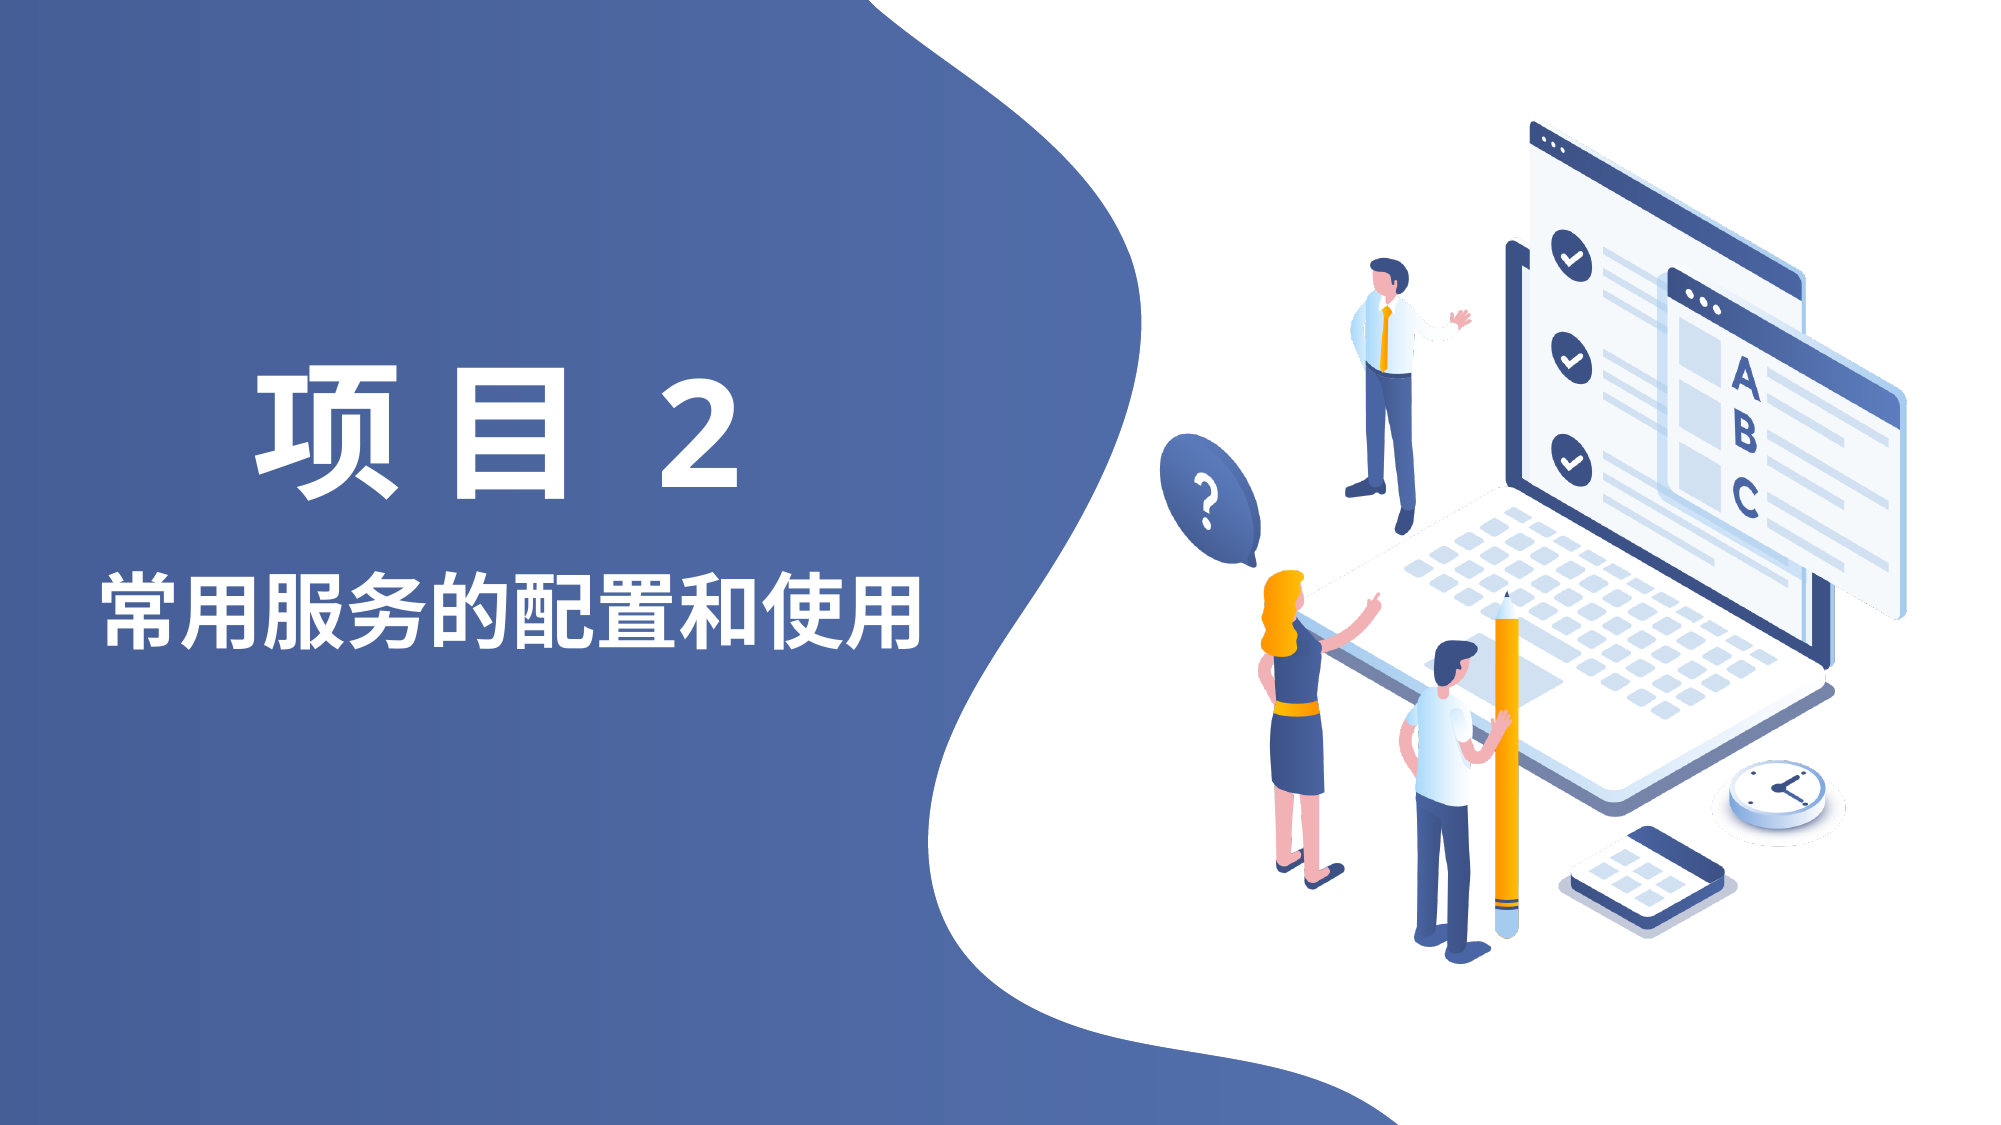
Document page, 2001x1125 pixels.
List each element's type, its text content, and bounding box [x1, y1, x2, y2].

text_box 常用服务的配置和使用 [81, 551, 983, 667]
text_box 项 目 2 [237, 330, 786, 525]
text_box [868, 0, 2000, 1125]
picture [1159, 119, 1907, 964]
